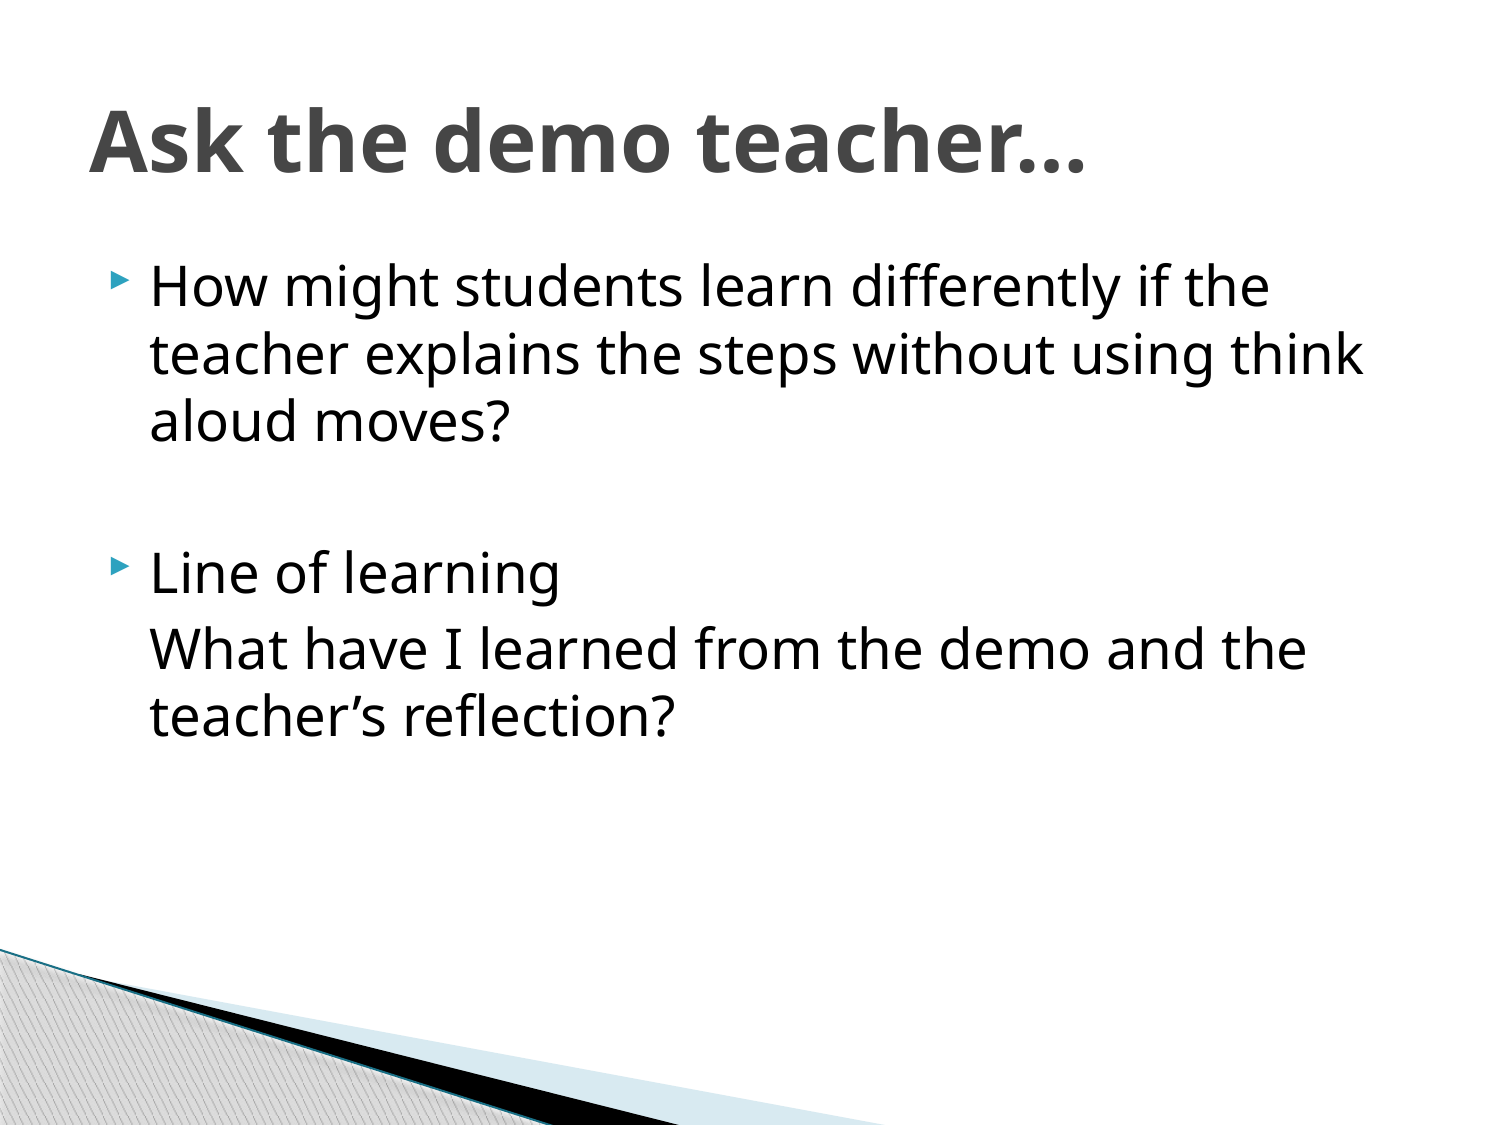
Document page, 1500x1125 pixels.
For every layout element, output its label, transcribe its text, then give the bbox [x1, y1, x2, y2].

list How might students learn differently if the teacher explains the steps without using think aloud moves? Line of learning What have I learned from the demo and the teacher’s reflection? [75, 243, 1425, 986]
title Ask the demo teacher… [75, 45, 1425, 233]
